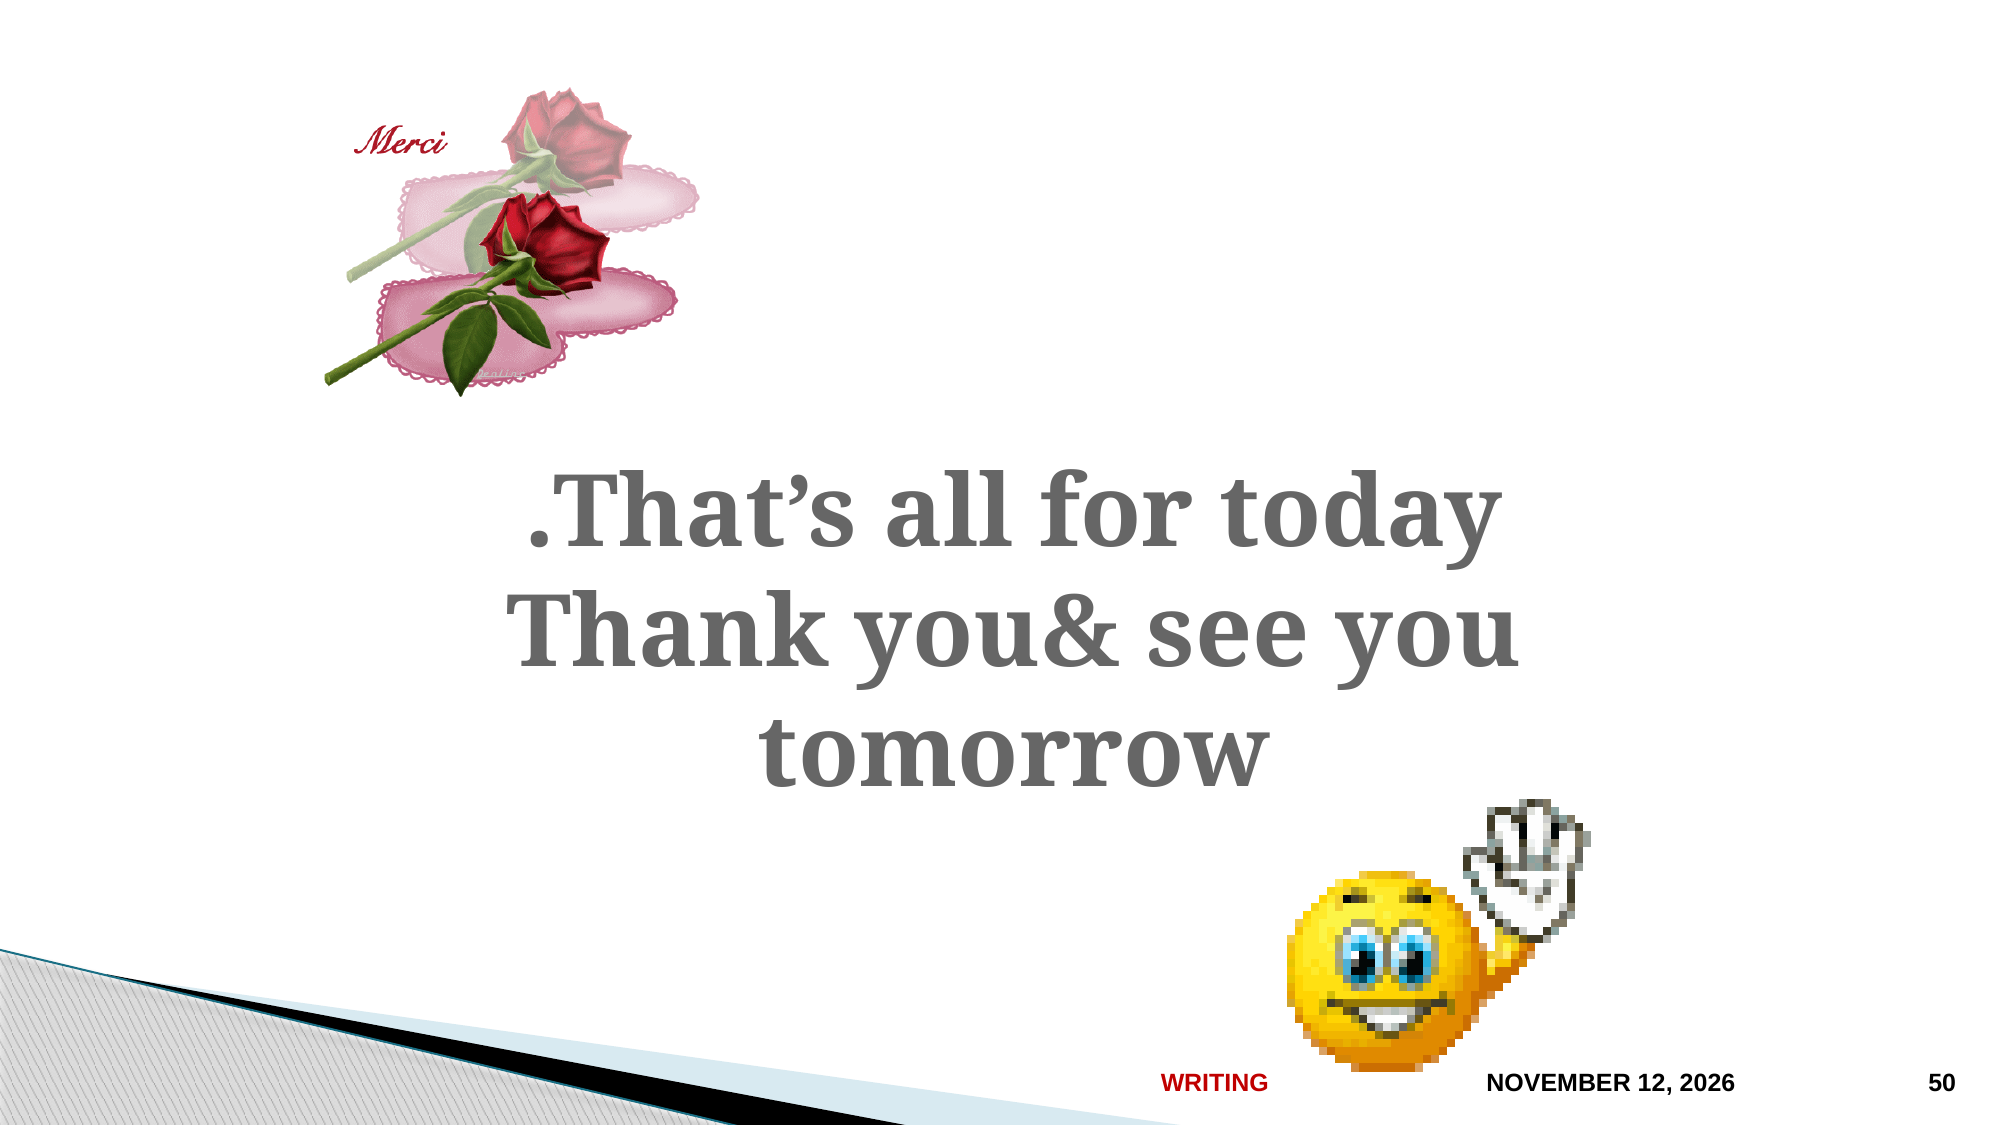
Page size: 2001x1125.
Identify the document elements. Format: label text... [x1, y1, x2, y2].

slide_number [1473, 1051, 1891, 1112]
picture [324, 87, 701, 397]
picture [1287, 799, 1672, 1073]
text_box That’s all for today. Thank you& see you tomorrow [443, 439, 1585, 815]
footer Writing [957, 1051, 1473, 1112]
slide_number 50 [1891, 1051, 1972, 1112]
